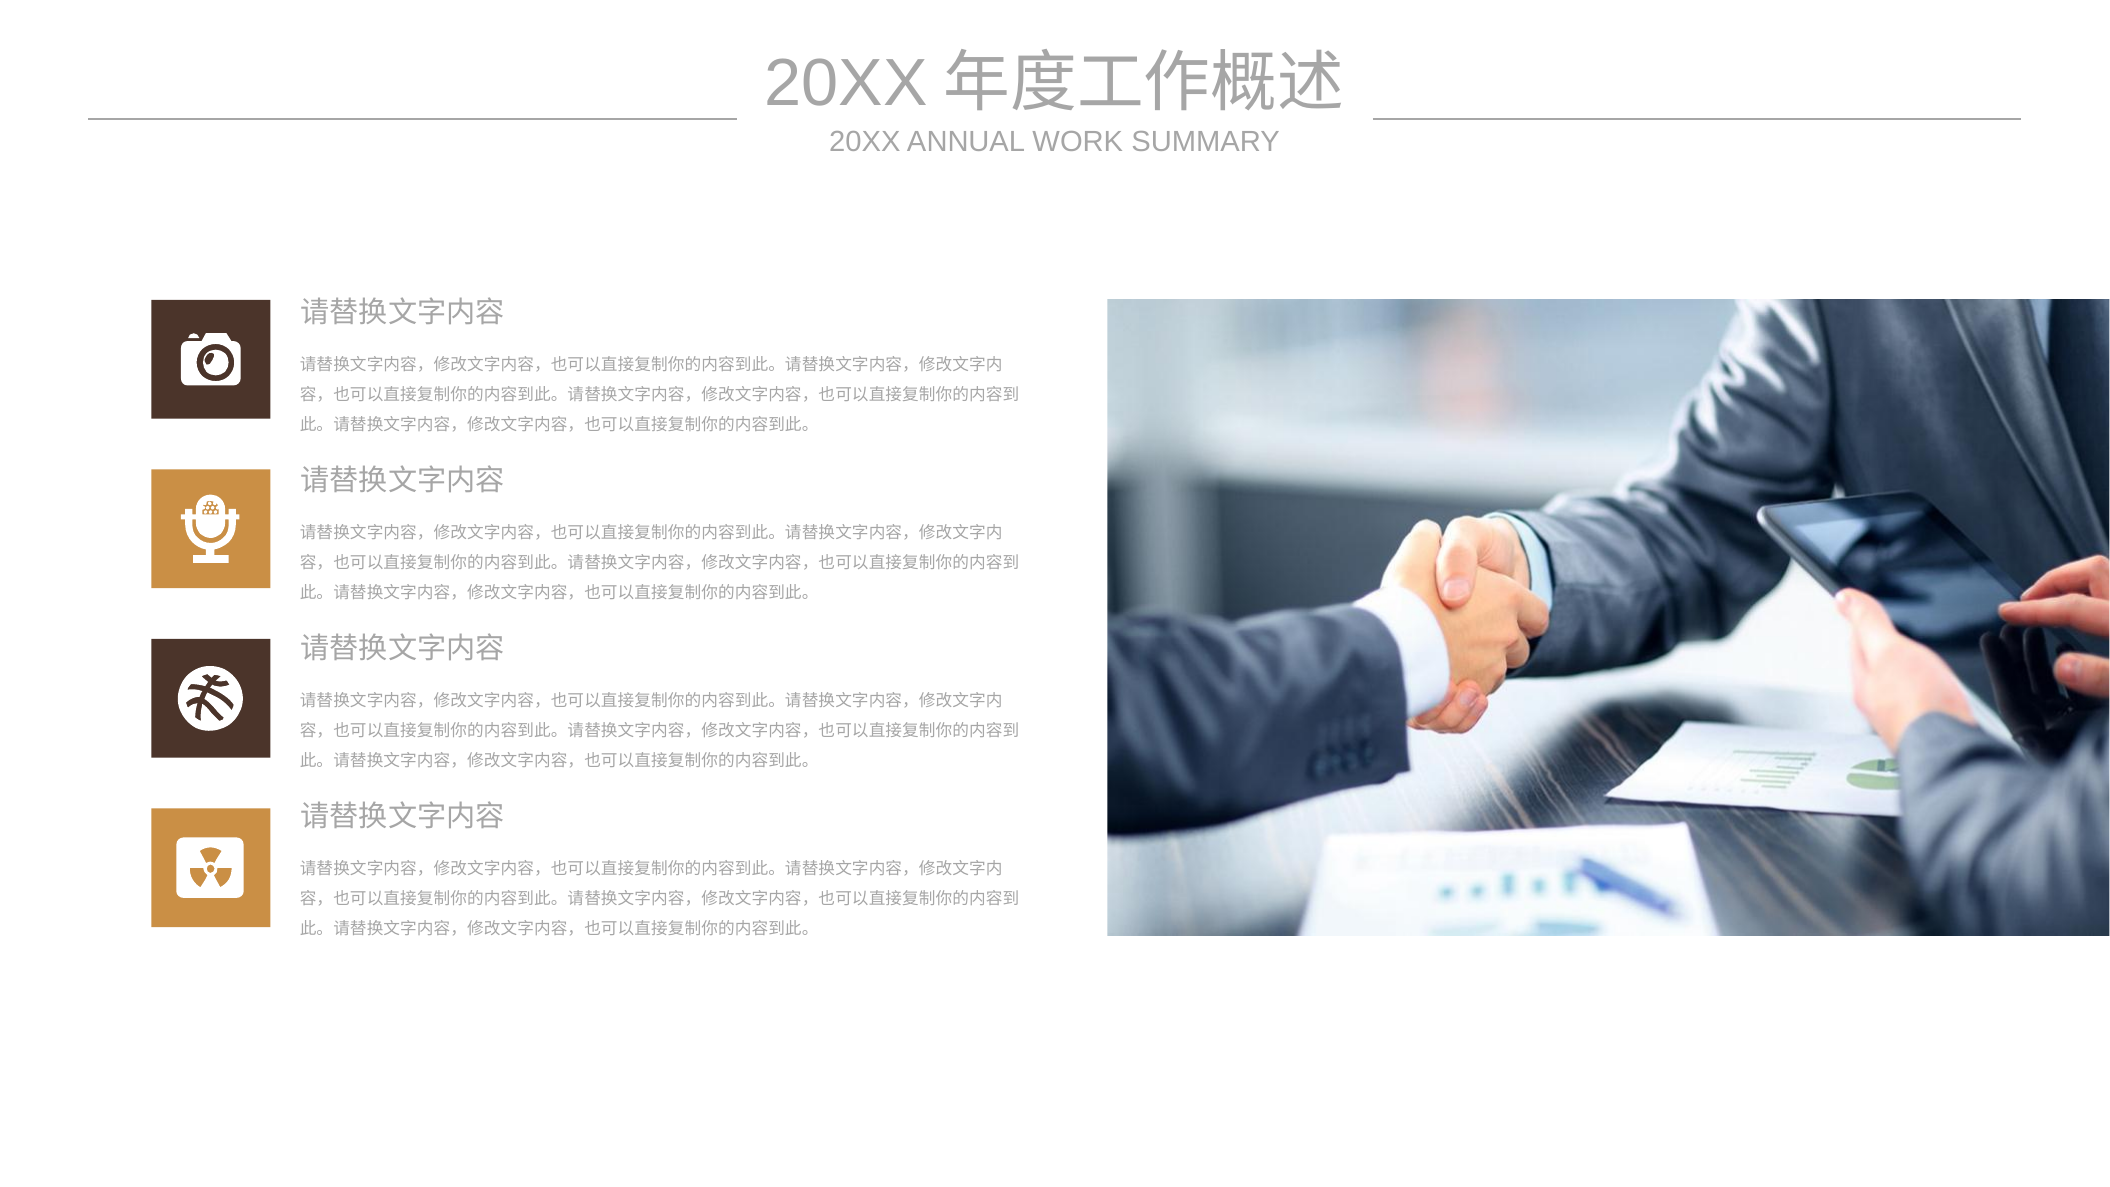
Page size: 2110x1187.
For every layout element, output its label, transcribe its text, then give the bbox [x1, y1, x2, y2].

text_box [299, 293, 1024, 435]
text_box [151, 469, 271, 589]
text_box [1106, 299, 2110, 936]
text_box 20XX ANNUAL WORK SUMMARY [824, 122, 1285, 158]
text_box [299, 628, 1024, 768]
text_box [151, 808, 271, 928]
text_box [299, 461, 1024, 600]
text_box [151, 638, 271, 758]
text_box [151, 299, 271, 419]
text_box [299, 796, 1024, 936]
text_box 20XX年度工作概述 [730, 38, 1379, 119]
